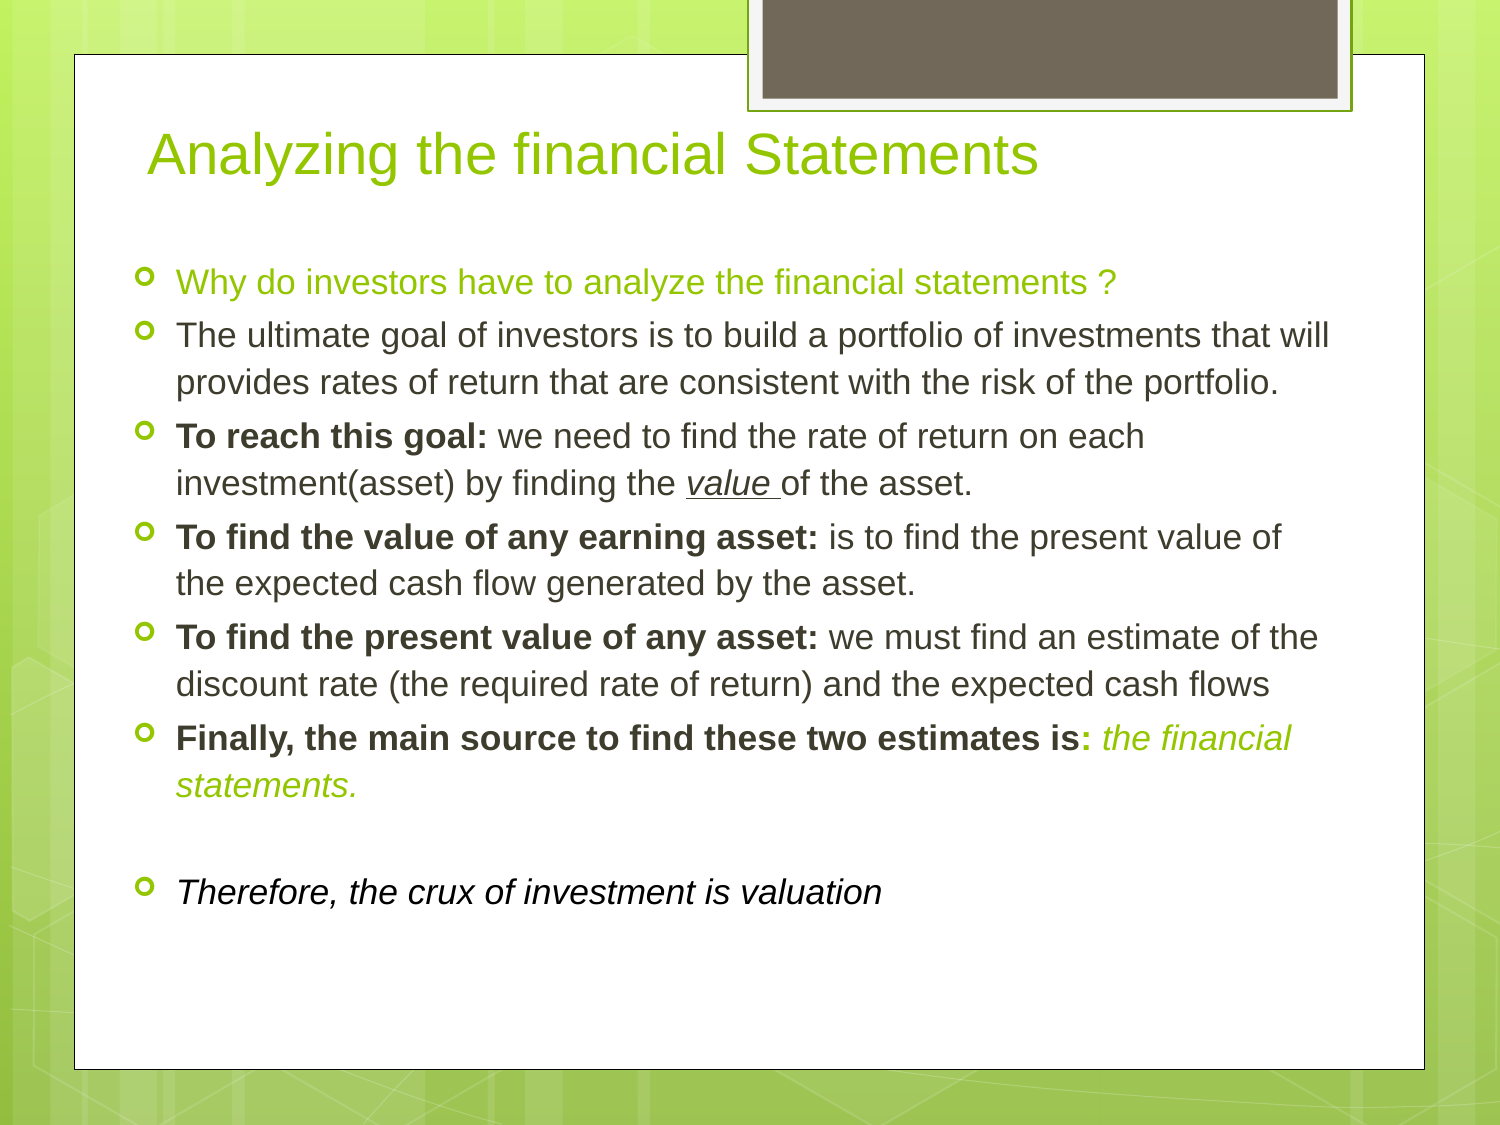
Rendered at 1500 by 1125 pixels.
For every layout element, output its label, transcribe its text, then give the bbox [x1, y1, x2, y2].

list Why do investors have to analyze the financial statements ? The ultimate goal of investors is to build a portfolio of investments that will provides rates of return that are consistent with the risk of the portfolio. To reach this goal: we need to find the rate of return on each investment(asset) by finding the value of the asset. To find the value of any earning asset: is to find the present value of the expected cash flow generated by the asset. To find the present value of any asset: we must find an estimate of the discount rate (the required rate of return) and the expected cash flows Finally, the main source to find these two estimates is: the financial statements. Therefore, the crux of investment is valuation [107, 247, 1349, 957]
title Analyzing the financial Statements [132, 101, 1245, 194]
